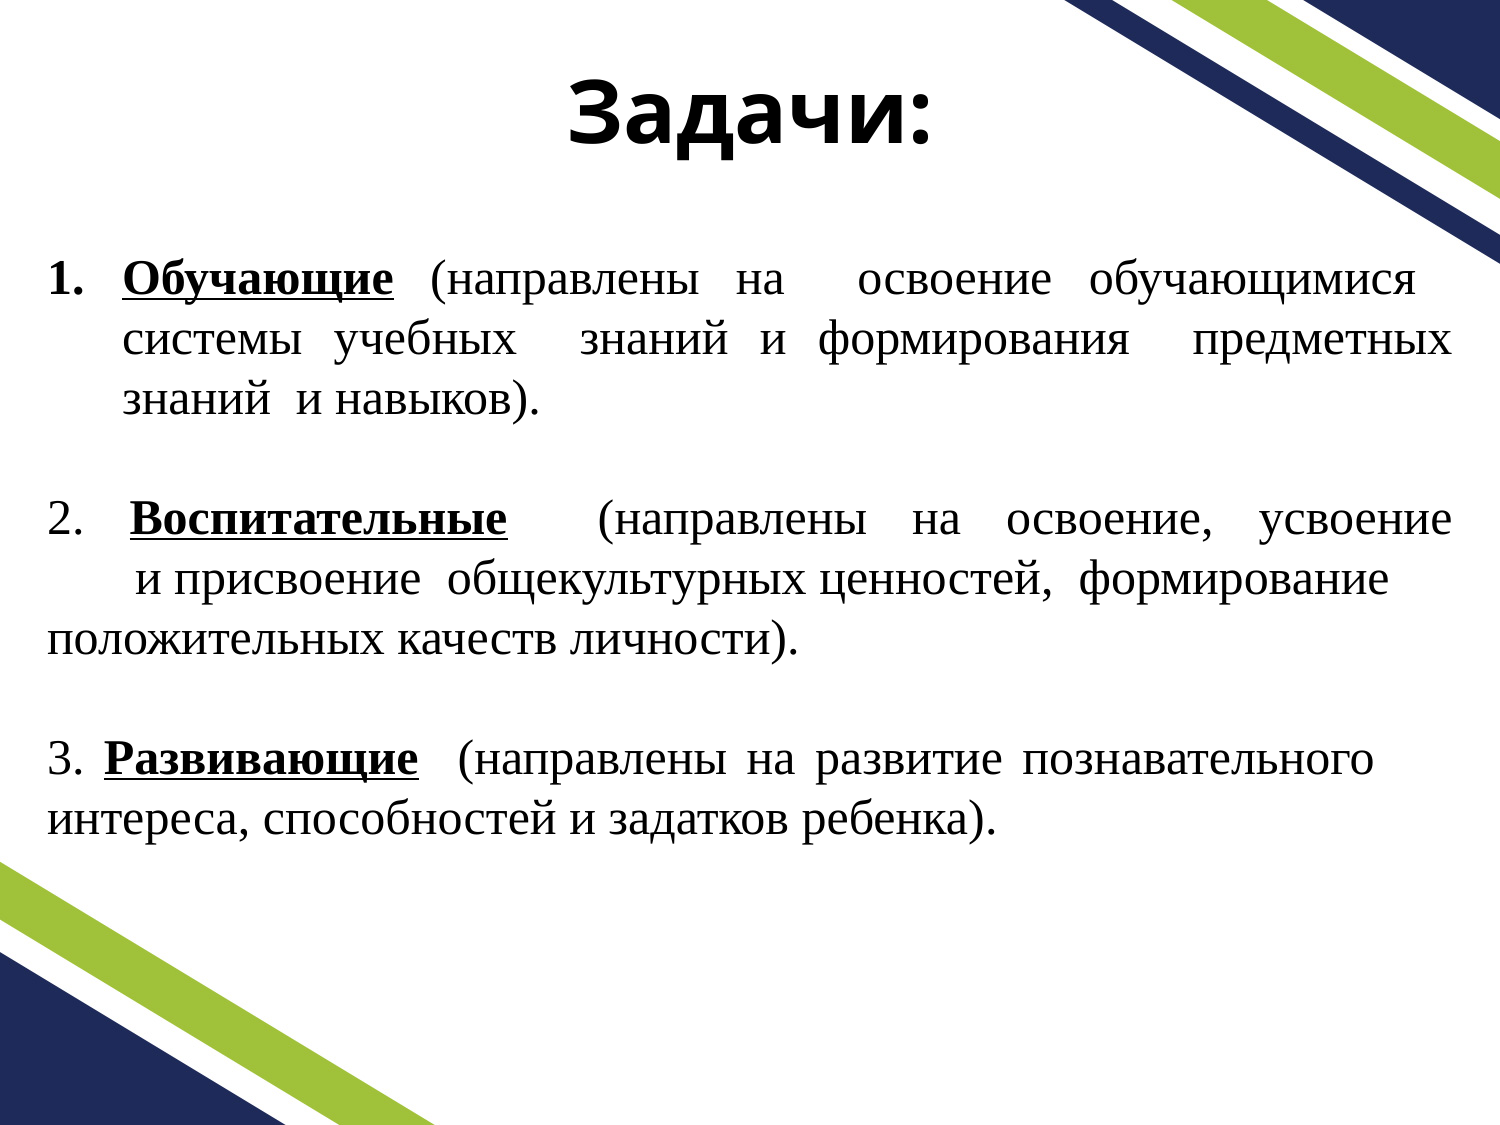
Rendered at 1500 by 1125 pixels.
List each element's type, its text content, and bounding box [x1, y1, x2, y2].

title Задачи: [103, 59, 1397, 171]
text_box Обучающие (направлены на освоение обучающимися системы учебных знаний и формирования предметных знаний и навыков). 2. Воспитательные (направлены на освоение, усвоение и присвоение общекультурных ценностей, формирование положительных качеств личности). 3. Развивающие (направлены на развитие познавательного интереса, способностей и задатков ребенка). [32, 237, 1468, 852]
picture [0, 0, 1500, 1125]
